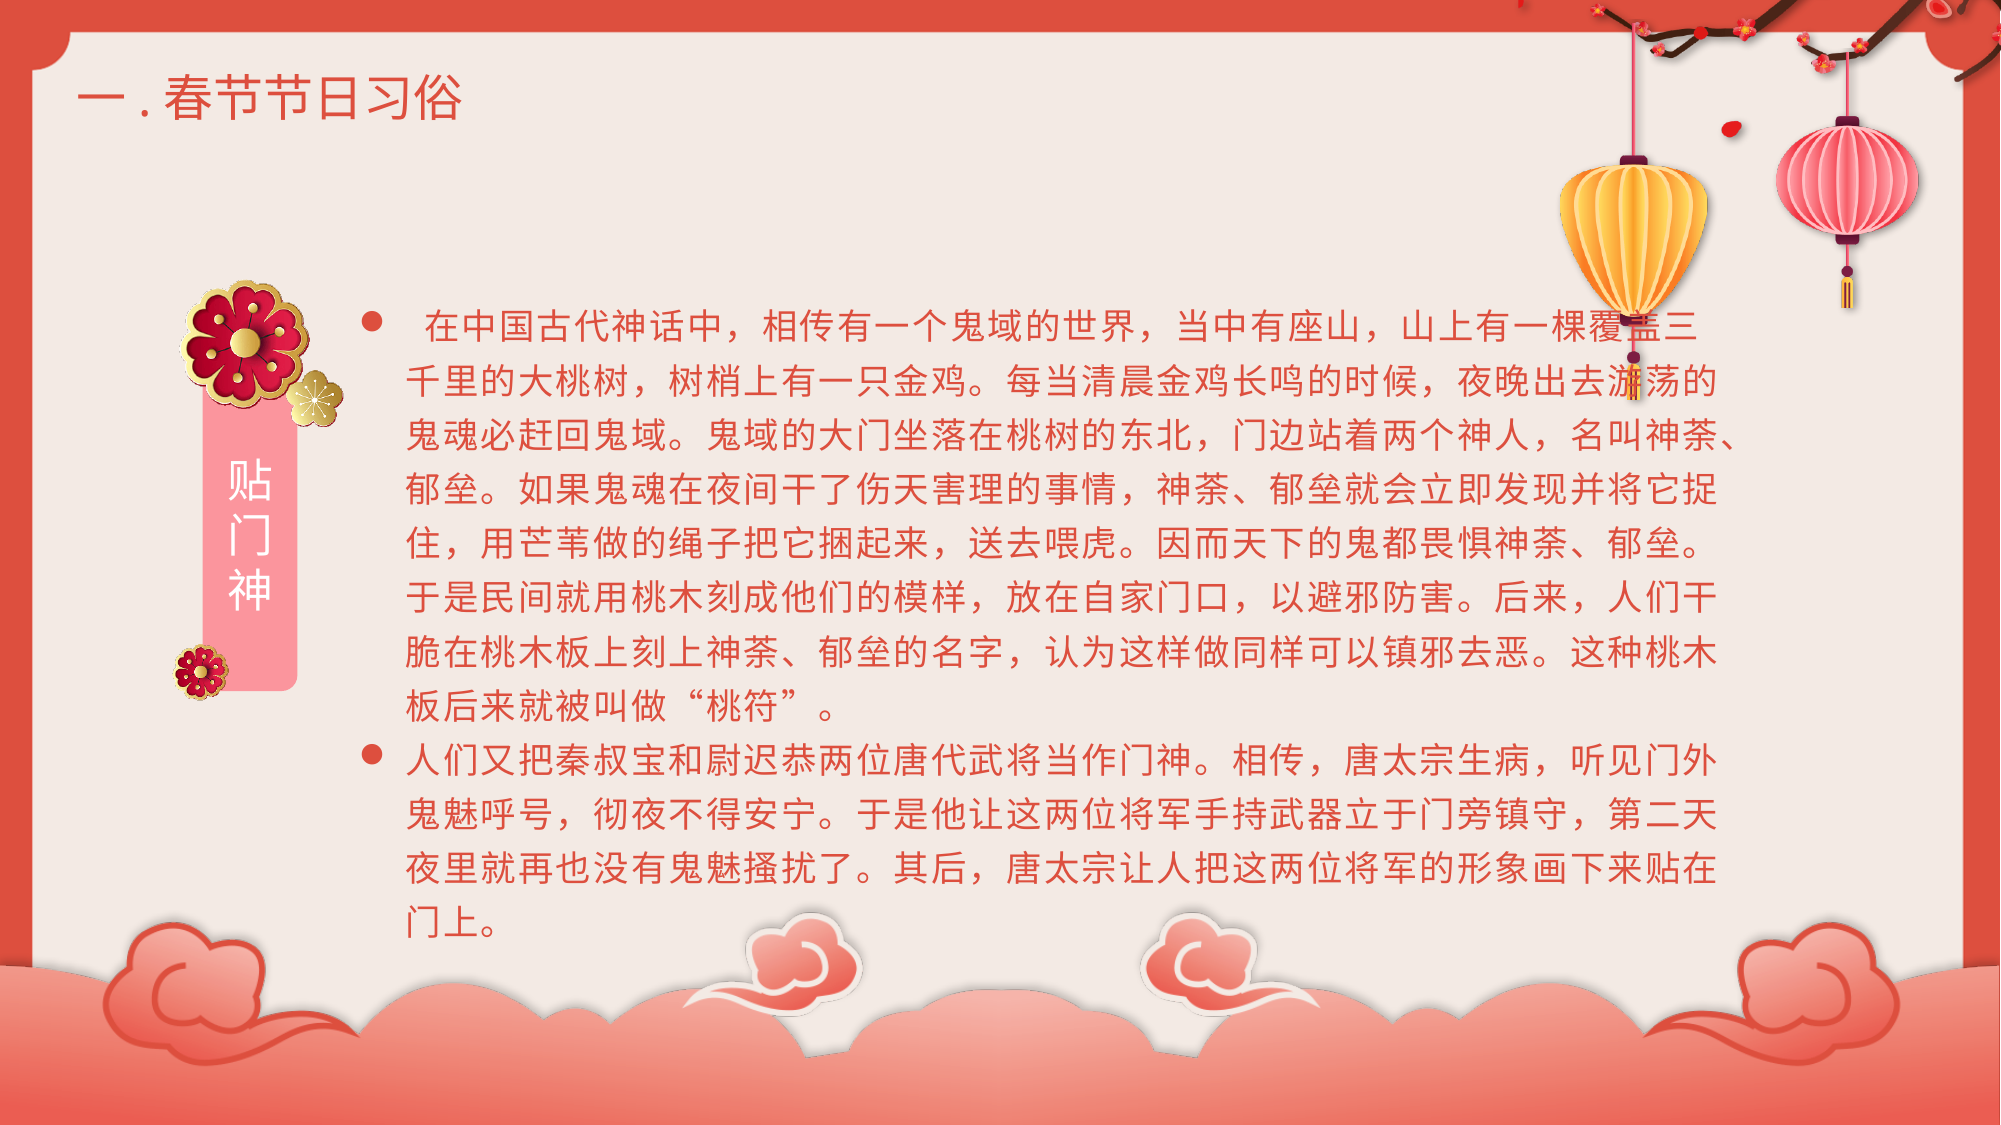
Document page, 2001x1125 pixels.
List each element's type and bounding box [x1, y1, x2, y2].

text_box [202, 456, 298, 692]
picture [0, 0, 2001, 1125]
